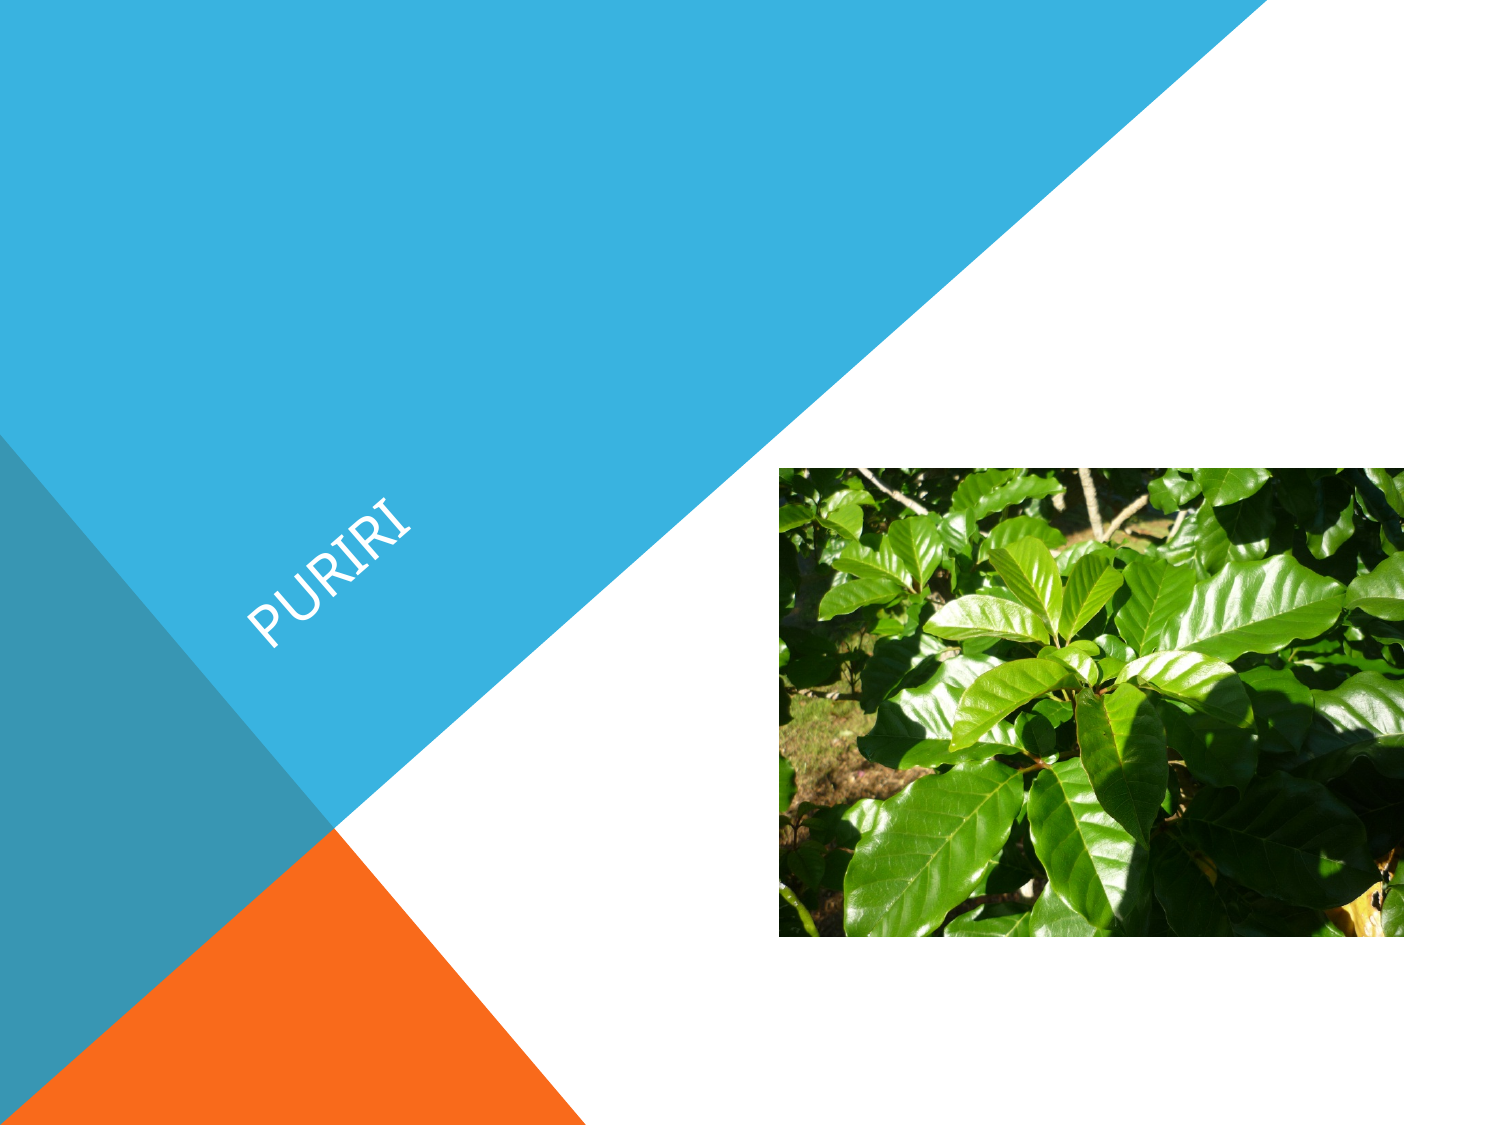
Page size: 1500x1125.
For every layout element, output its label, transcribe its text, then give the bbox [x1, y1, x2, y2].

title Puriri [150, 0, 913, 671]
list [778, 467, 1404, 937]
